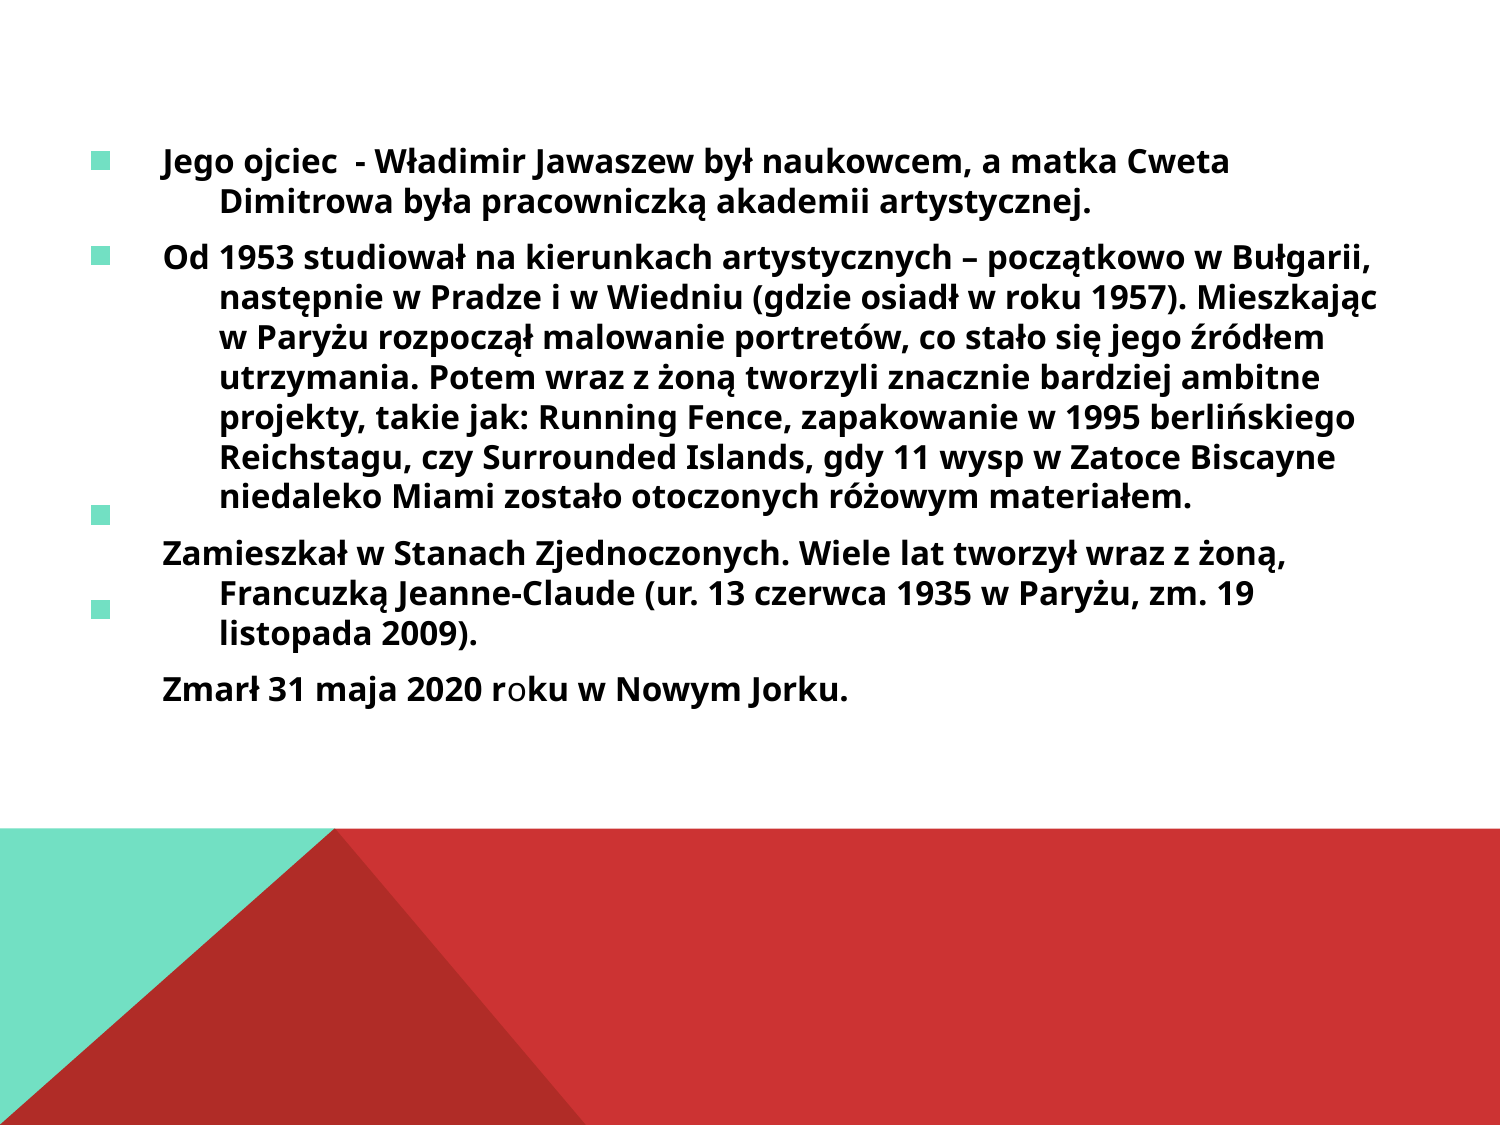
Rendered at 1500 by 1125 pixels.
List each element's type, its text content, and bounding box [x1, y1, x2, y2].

list Jego ojciec - Władimir Jawaszew był naukowcem, a matka Cweta Dimitrowa była pracowniczką akademii artystycznej. Od 1953 studiował na kierunkach artystycznych – początkowo w Bułgarii, następnie w Pradze i w Wiedniu (gdzie osiadł w roku 1957). Mieszkając w Paryżu rozpoczął malowanie portretów, co stało się jego źródłem utrzymania. Potem wraz z żoną tworzyli znacznie bardziej ambitne projekty, takie jak: Running Fence, zapakowanie w 1995 berlińskiego Reichstagu, czy Surrounded Islands, gdy 11 wysp w Zatoce Biscayne niedaleko Miami zostało otoczonych różowym materiałem. Zamieszkał w Stanach Zjednoczonych. Wiele lat tworzył wraz z żoną, Francuzką Jeanne-Claude (ur. 13 czerwca 1935 w Paryżu, zm. 19 listopada 2009). Zmarł 31 maja 2020 roku w Nowym Jorku. [147, 132, 1428, 776]
text_box [86, 596, 114, 624]
text_box [86, 147, 114, 175]
text_box [86, 241, 114, 269]
text_box [86, 501, 114, 529]
